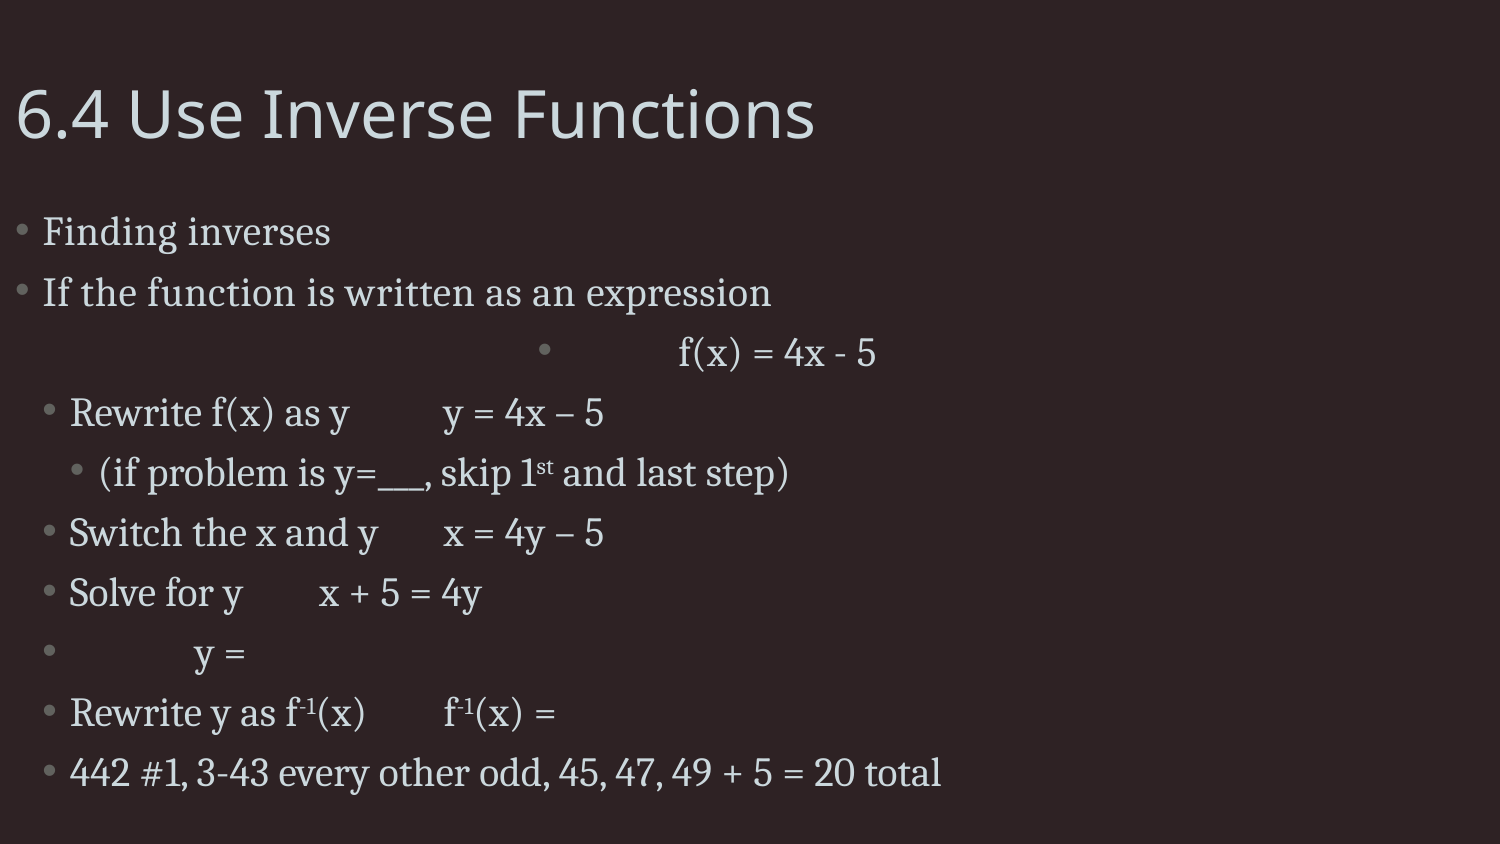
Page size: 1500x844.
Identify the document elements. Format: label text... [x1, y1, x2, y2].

title 6.4 Use Inverse Functions [0, 28, 1500, 160]
